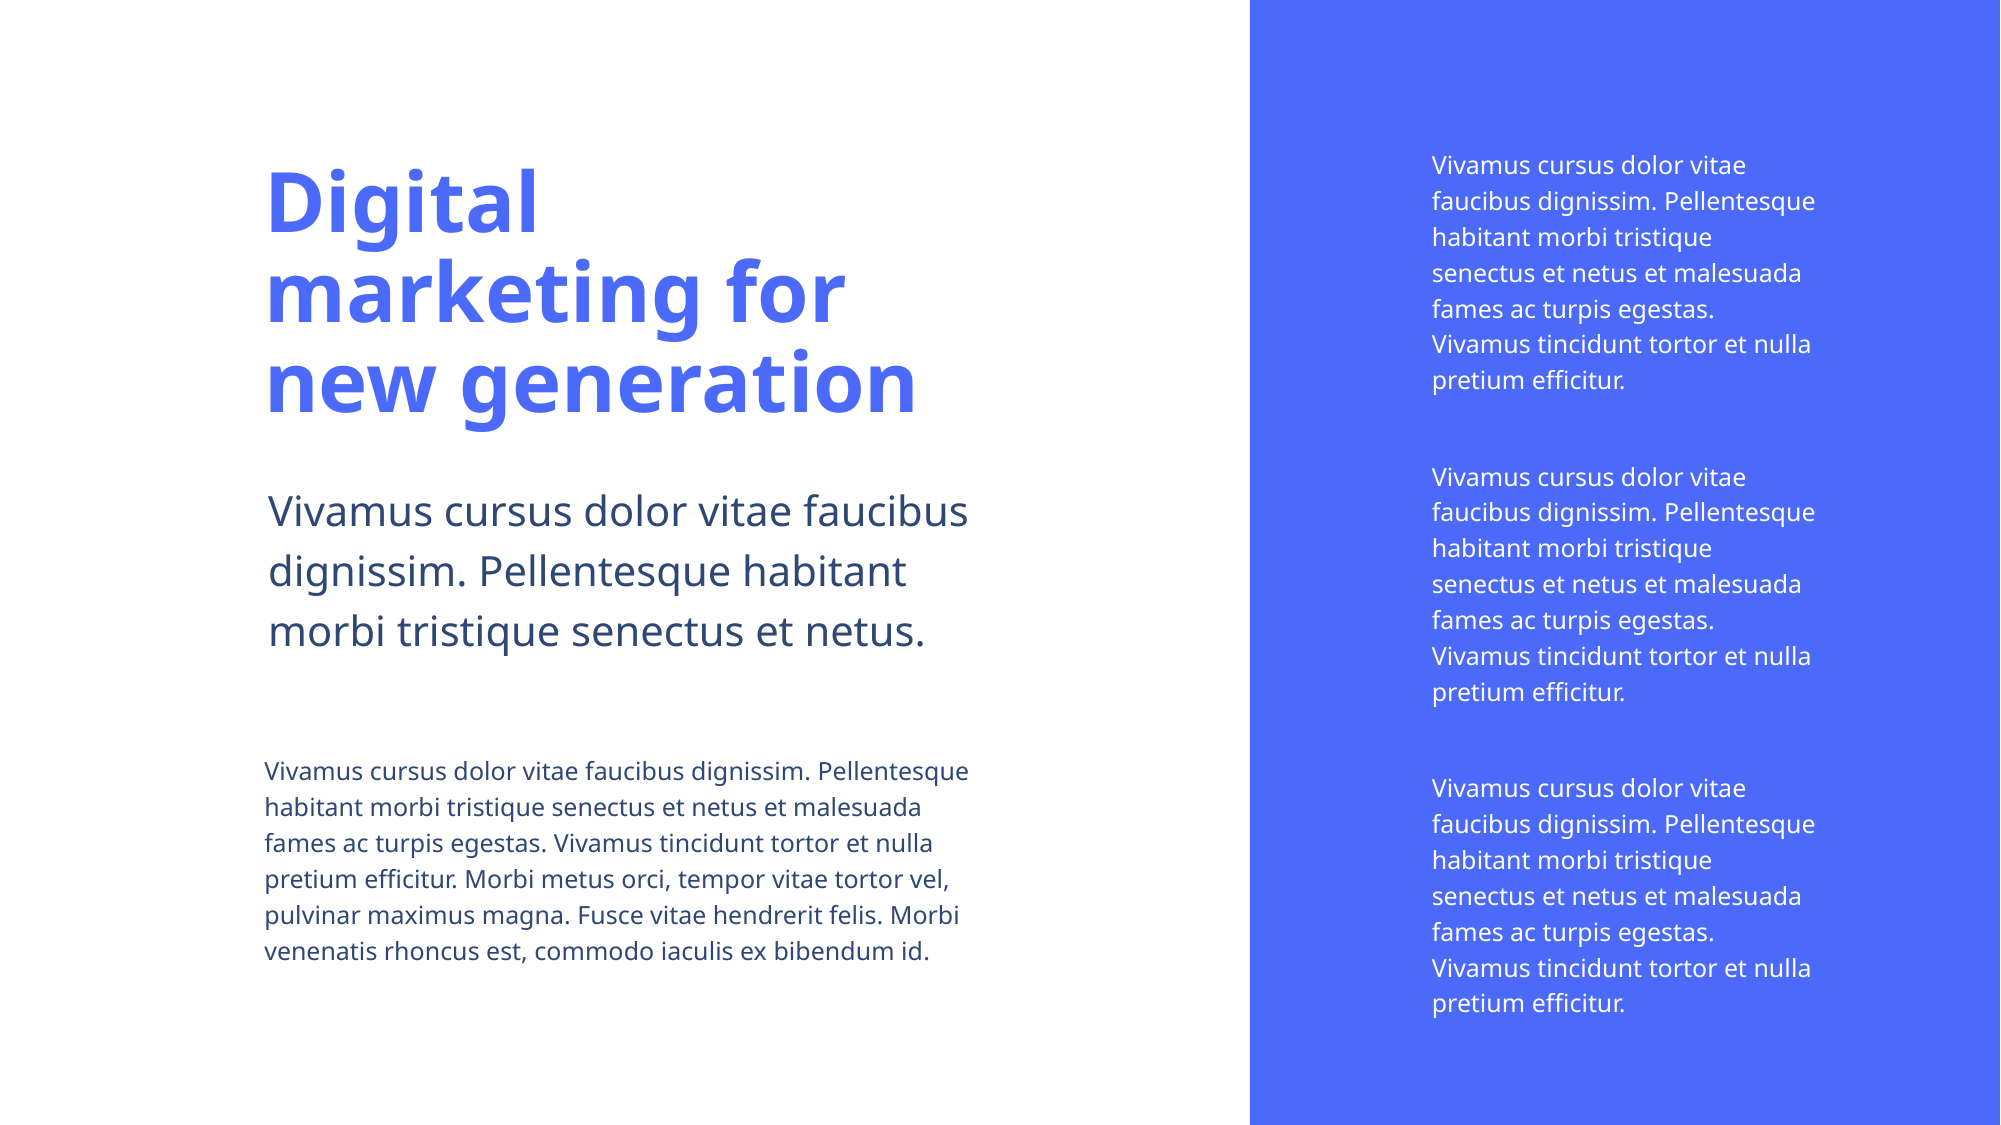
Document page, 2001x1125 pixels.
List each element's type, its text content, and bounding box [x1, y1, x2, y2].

text_box Vivamus cursus dolor vitae faucibus dignissim. Pellentesque habitant morbi tristique senectus et netus et malesuada fames ac turpis egestas. Vivamus tincidunt tortor et nulla pretium efficitur. [1417, 136, 1834, 403]
text_box Vivamus cursus dolor vitae faucibus dignissim. Pellentesque habitant morbi tristique senectus et netus. [253, 467, 1004, 662]
text_box Digital marketing for new generation [249, 152, 1000, 438]
text_box Vivamus cursus dolor vitae faucibus dignissim. Pellentesque habitant morbi tristique senectus et netus et malesuada fames ac turpis egestas. Vivamus tincidunt tortor et nulla pretium efficitur. [1417, 759, 1834, 1026]
text_box Vivamus cursus dolor vitae faucibus dignissim. Pellentesque habitant morbi tristique senectus et netus et malesuada fames ac turpis egestas. Vivamus tincidunt tortor et nulla pretium efficitur. [1417, 447, 1834, 714]
text_box [1249, 0, 2000, 1125]
text_box Vivamus cursus dolor vitae faucibus dignissim. Pellentesque habitant morbi tristique senectus et netus et malesuada fames ac turpis egestas. Vivamus tincidunt tortor et nulla pretium efficitur. Morbi metus orci, tempor vitae tortor vel, pulvinar maximus magna. Fusce vitae hendrerit felis. Morbi venenatis rhoncus est, commodo iaculis ex bibendum id. [249, 742, 1000, 973]
